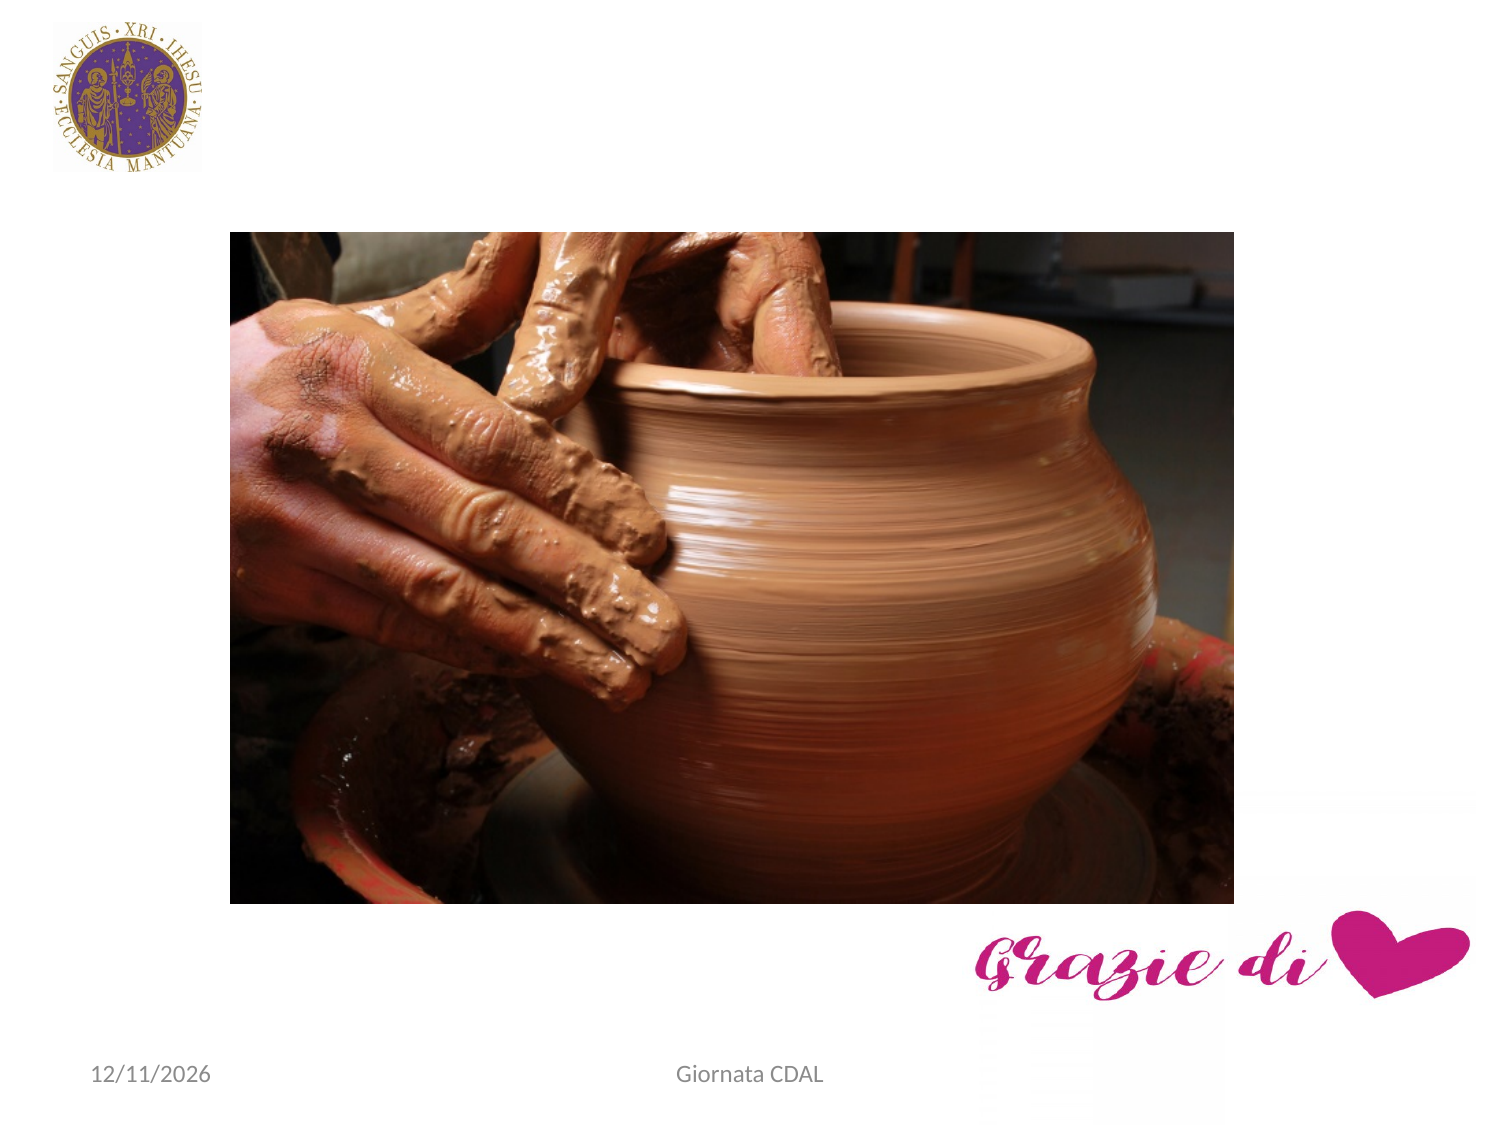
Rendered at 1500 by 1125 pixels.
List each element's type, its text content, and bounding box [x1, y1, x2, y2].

picture [52, 22, 202, 172]
picture [962, 791, 1476, 1125]
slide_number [75, 1042, 425, 1103]
footer Giornata CDAL [512, 1042, 957, 1103]
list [229, 232, 1234, 905]
